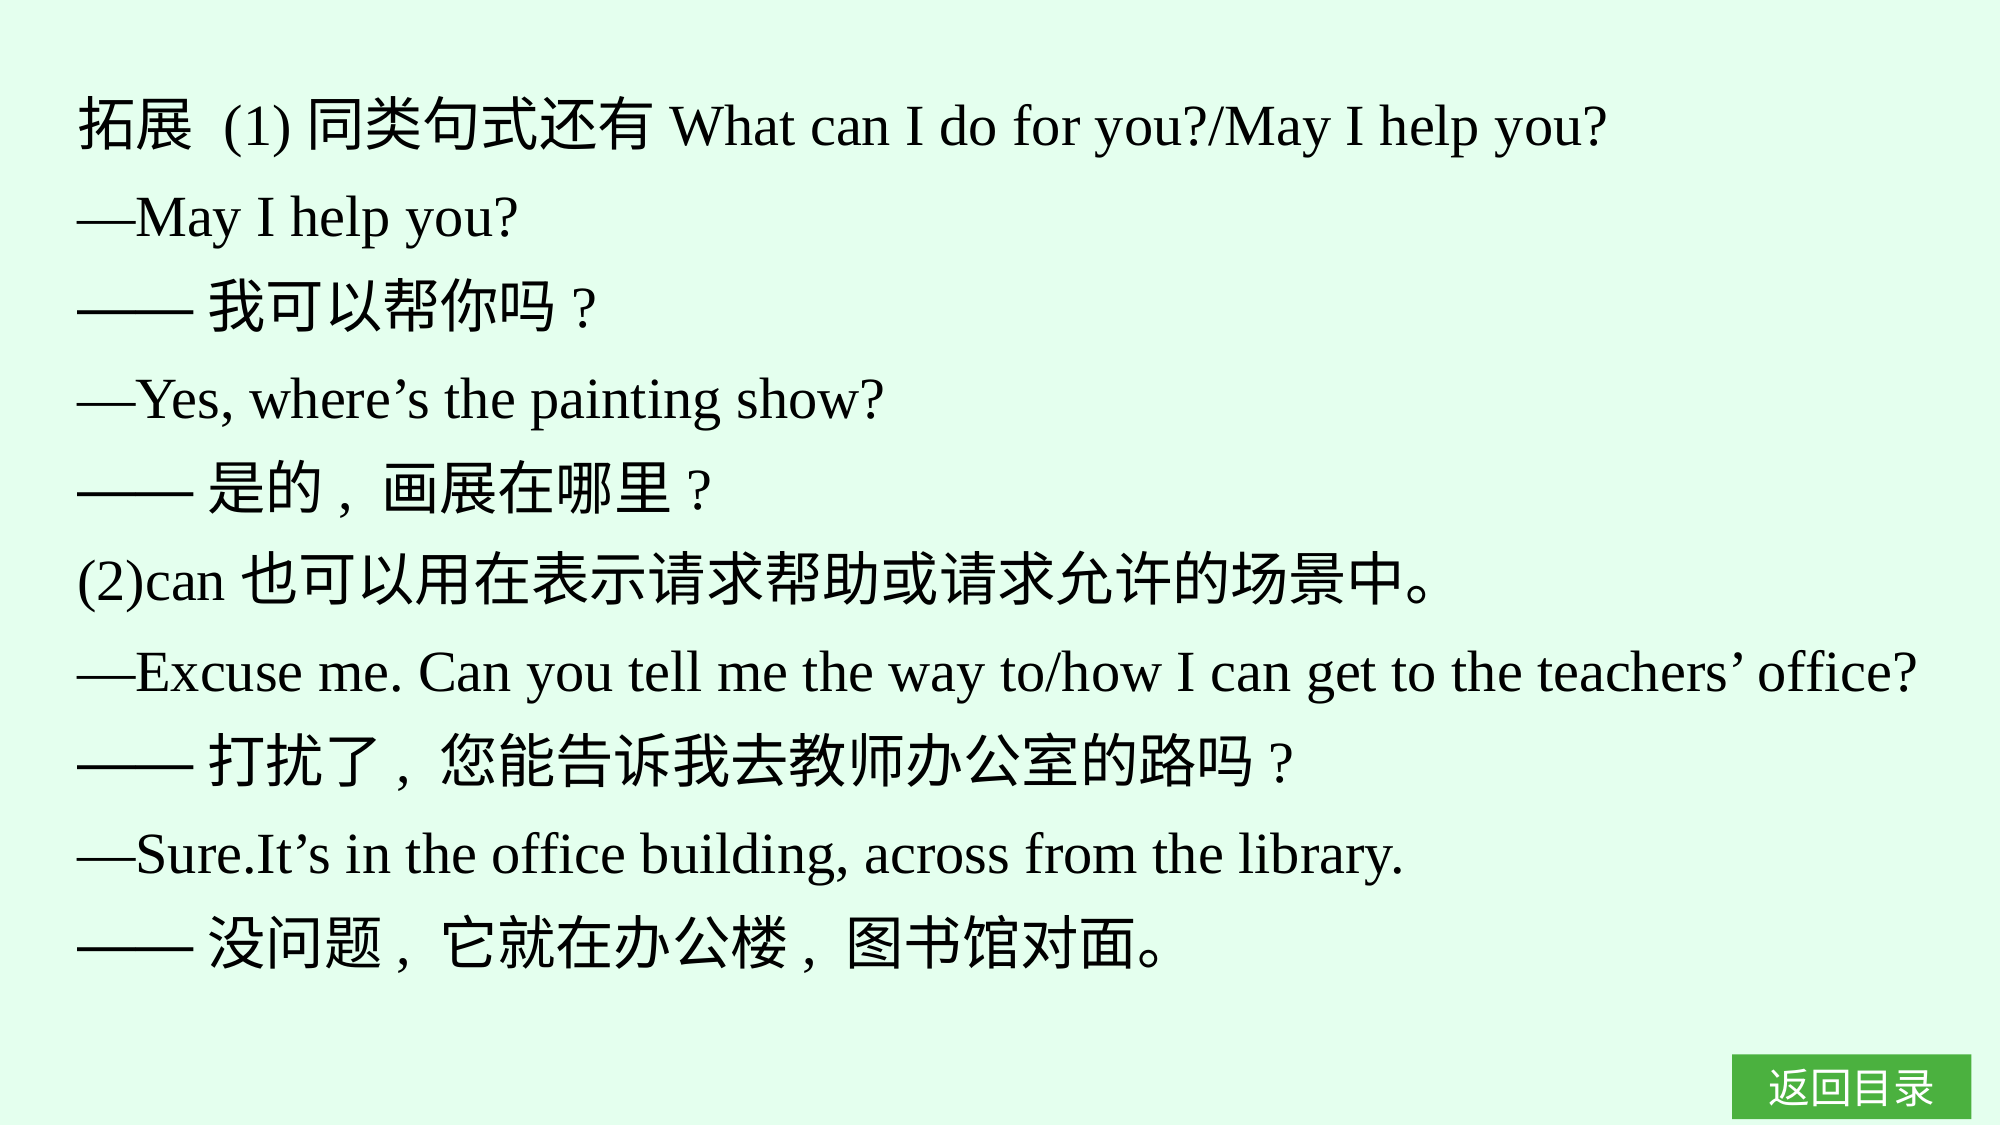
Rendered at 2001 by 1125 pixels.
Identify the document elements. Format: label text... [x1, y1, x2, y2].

text_box 拓展 (1)同类句式还有What can I do for you?/May I help you? —May I help you? ——我可以帮你吗? —Yes, where’s the painting show? ——是的, 画展在哪里? (2)can也可以用在表示请求帮助或请求允许的场景中。 —Excuse me. Can you tell me the way to/how I can get to the teachers’ office? ——打扰了, 您能告诉我去教师办公室的路吗? —Sure.It’s in the office building, across from the library. ——没问题, 它就在办公楼, 图书馆对面。 [62, 59, 1938, 984]
